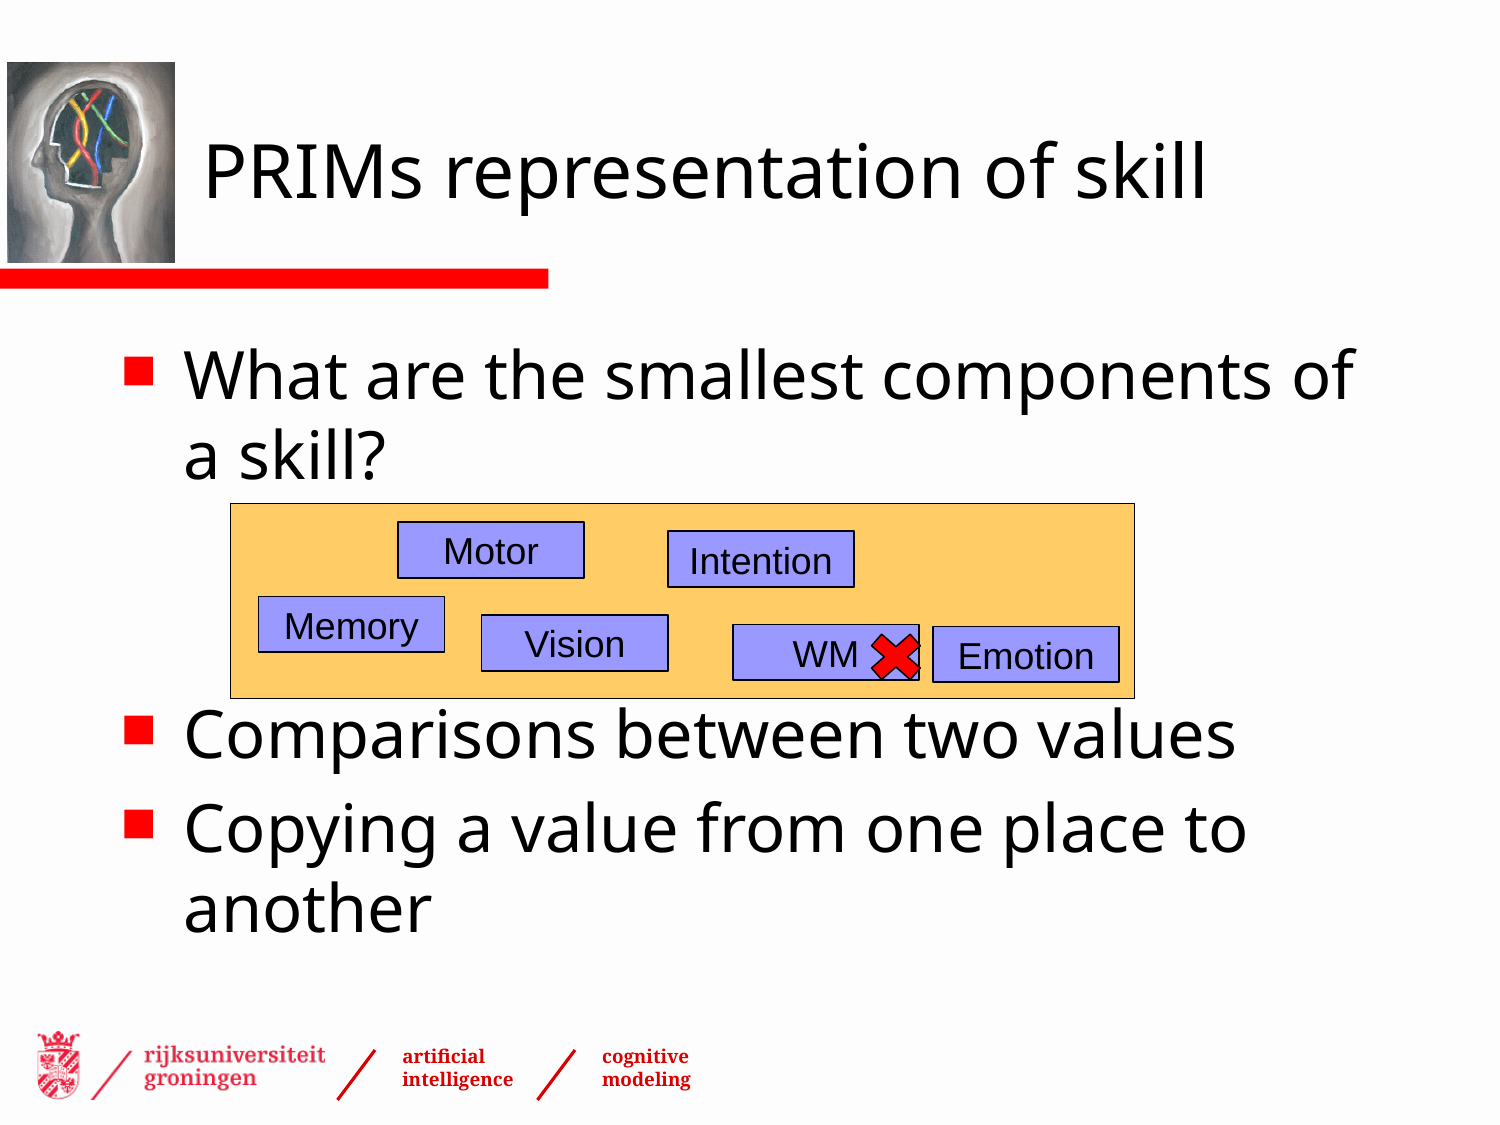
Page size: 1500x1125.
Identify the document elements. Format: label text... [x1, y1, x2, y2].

title PRIMs representation of skill [187, 74, 1463, 263]
picture [7, 62, 175, 263]
list What are the smallest components of a skill? Comparisons between two values Copying a value from one place to another [112, 324, 1388, 996]
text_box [230, 503, 1135, 699]
